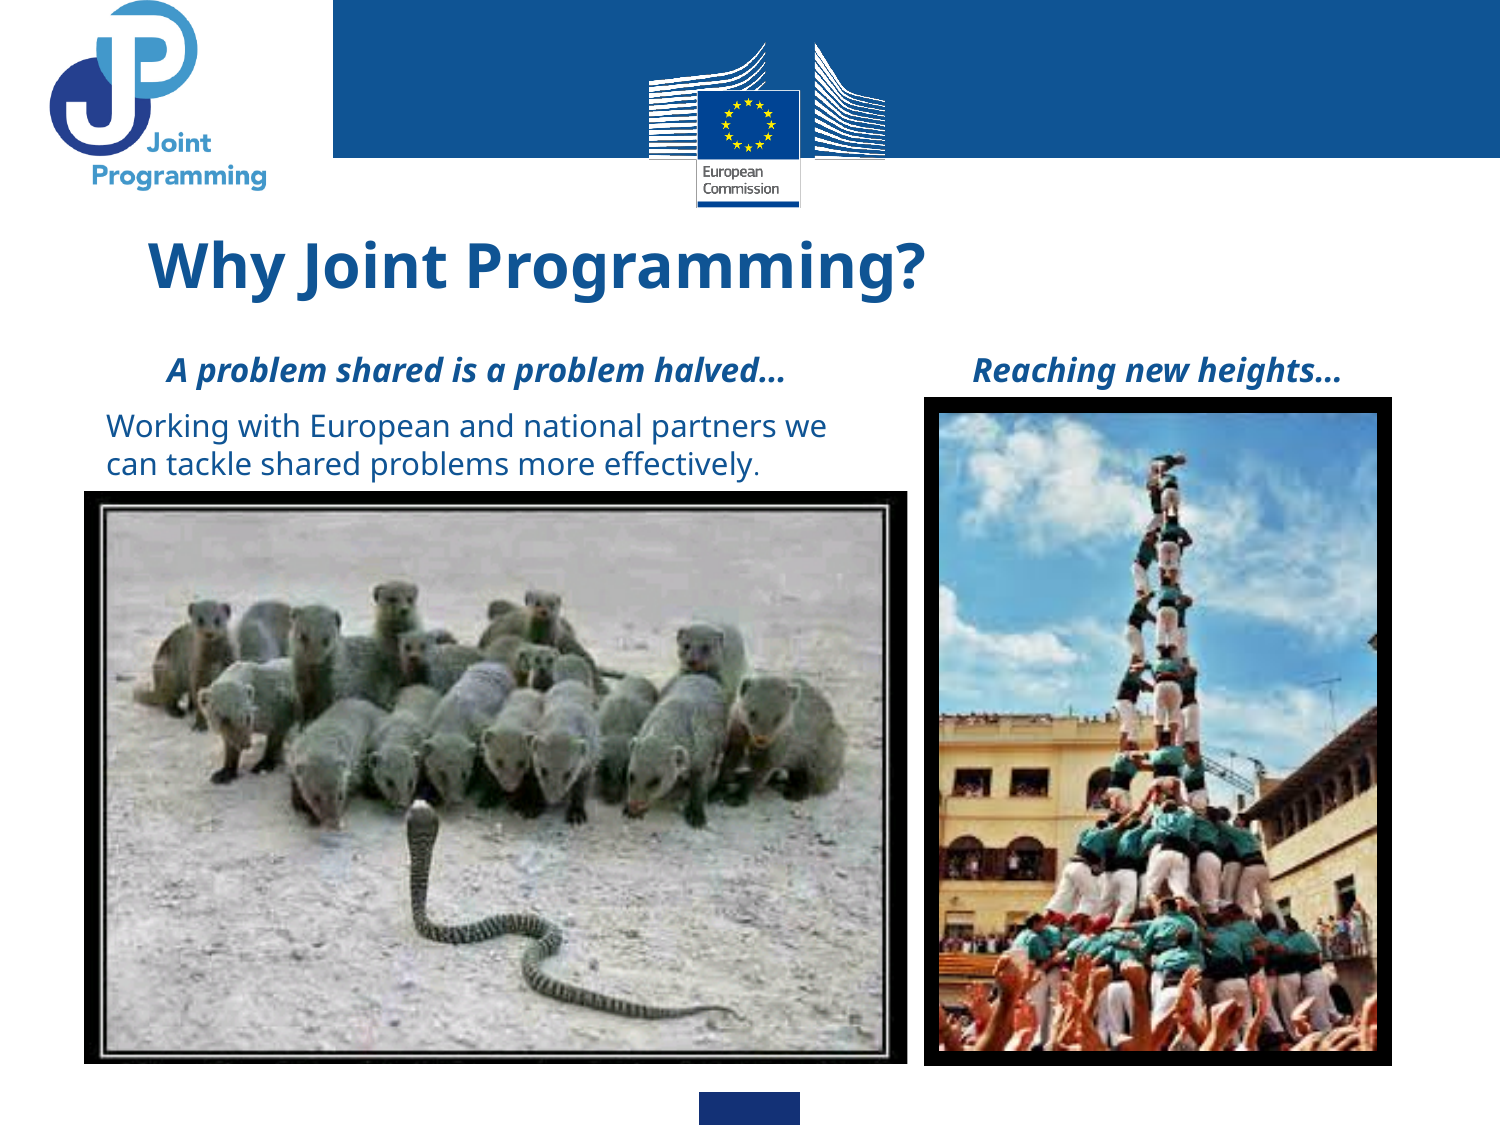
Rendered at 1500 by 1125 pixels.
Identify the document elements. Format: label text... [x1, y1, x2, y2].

picture [0, 0, 333, 195]
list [59, 491, 908, 1064]
title Why Joint Programming? [75, 198, 1425, 329]
text_box Working with European and national partners we can tackle shared problems more effectively. [91, 399, 897, 489]
picture [938, 412, 1378, 1051]
text_box A problem shared is a problem halved… [74, 341, 880, 397]
text_box Reaching new heights… [907, 341, 1409, 397]
picture [649, 42, 885, 198]
